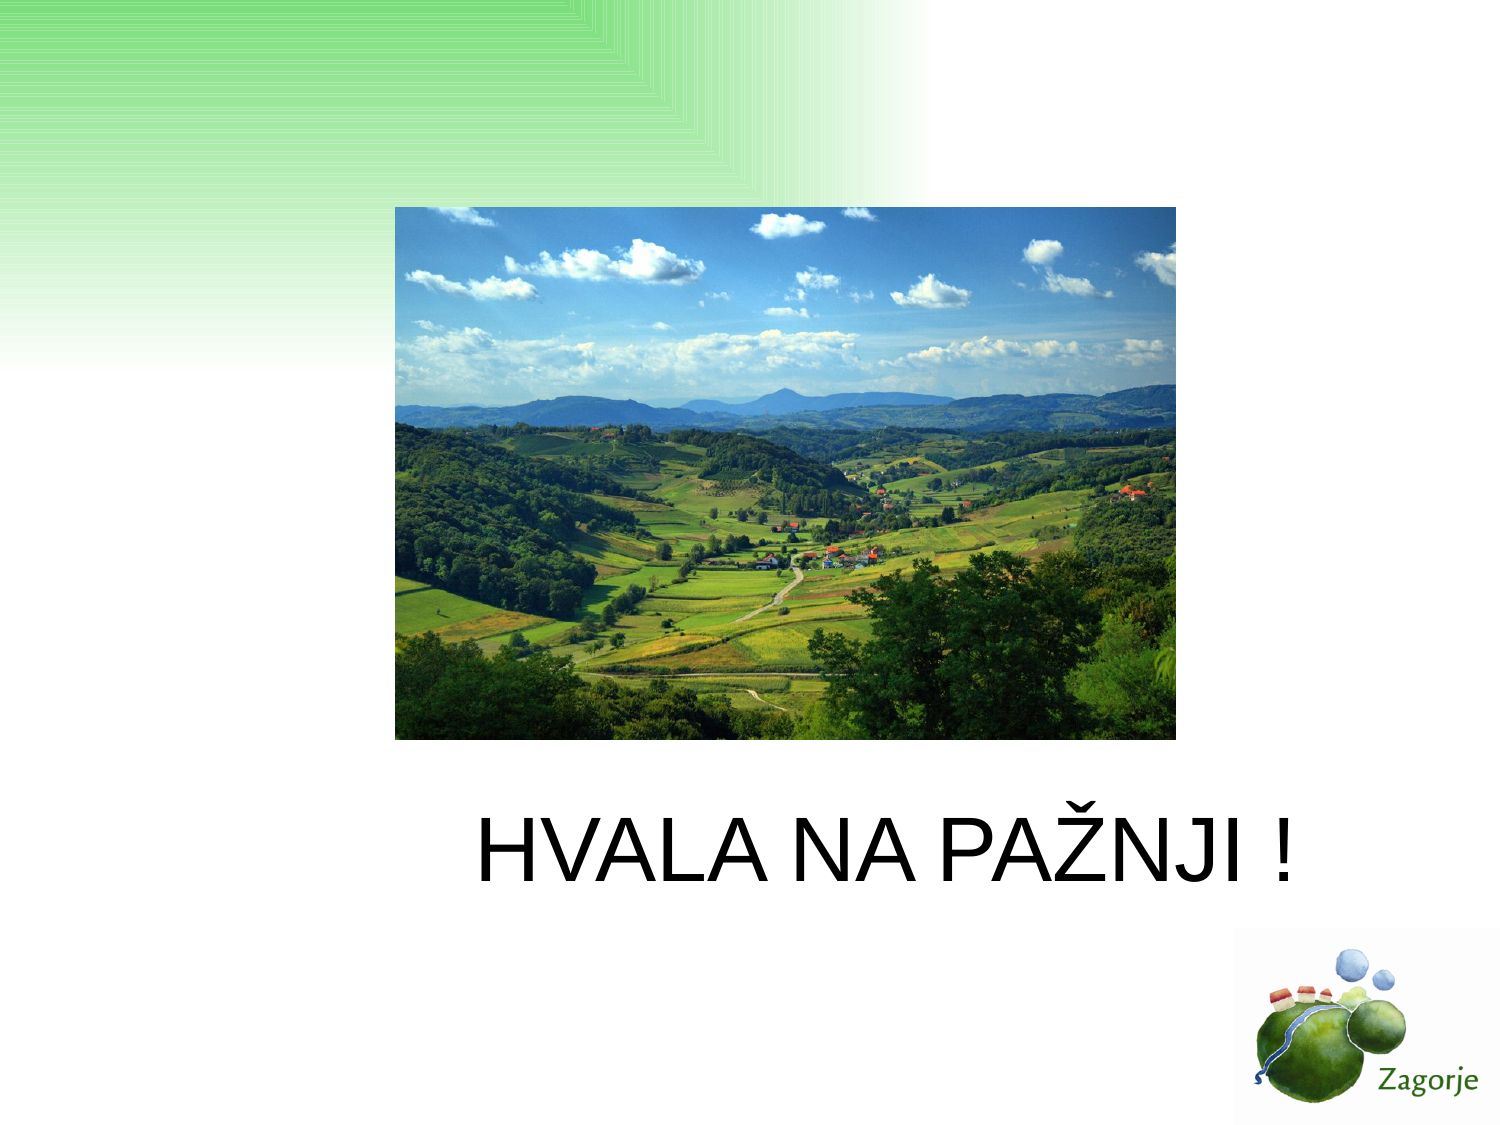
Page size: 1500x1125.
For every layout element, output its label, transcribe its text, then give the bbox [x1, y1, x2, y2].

picture [1234, 928, 1500, 1125]
picture [395, 207, 1176, 740]
list HVALA NA PAŽNJI ! [29, 31, 1471, 1012]
